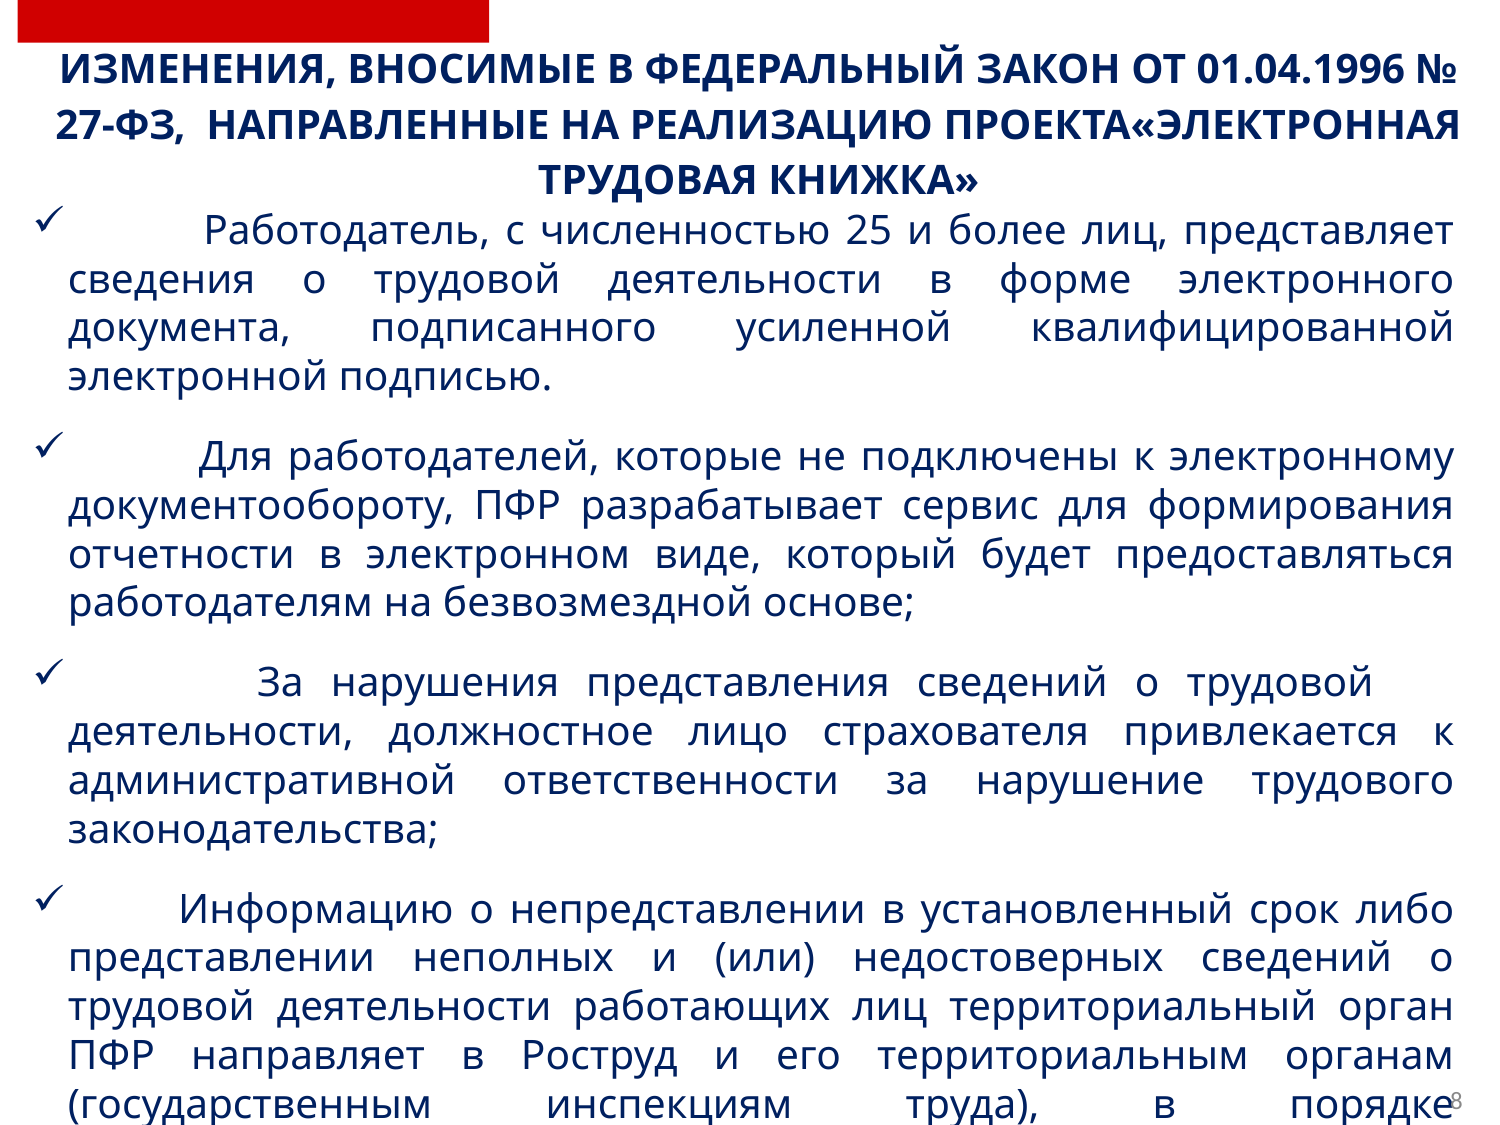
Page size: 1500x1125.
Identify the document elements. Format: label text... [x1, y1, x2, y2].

text_box Работодатель, с численностью 25 и более лиц, представляет сведения о трудовой деятельности в форме электронного документа, подписанного усиленной квалифицированной электронной подписью. Для работодателей, которые не подключены к электронному документообороту, ПФР разрабатывает сервис для формирования отчетности в электронном виде, который будет предоставляться работодателям на безвозмездной основе; За нарушения представления сведений о трудовой деятельности, должностное лицо страхователя привлекается к административной ответственности за нарушение трудового законодательства; Информацию о непредставлении в установленный срок либо представлении неполных и (или) недостоверных сведений о трудовой деятельности работающих лиц территориальный орган ПФР направляет в Роструд и его территориальным органам (государственным инспекциям труда), в порядке межведомственного взаимодействия. [17, 196, 1471, 1083]
table_header ИЗМЕНЕНИЯ, ВНОСИМЫЕ В ФЕДЕРАЛЬНЫЙ ЗАКОН ОТ 01.04.1996 № 27-ФЗ, НАПРАВЛЕННЫЕ НА РЕАЛИЗАЦИЮ ПРОЕКТА«ЭЛЕКТРОННАЯ ТРУДОВАЯ КНИЖКА» [18, 0, 1500, 214]
slide_number 8 [1127, 1069, 1478, 1125]
